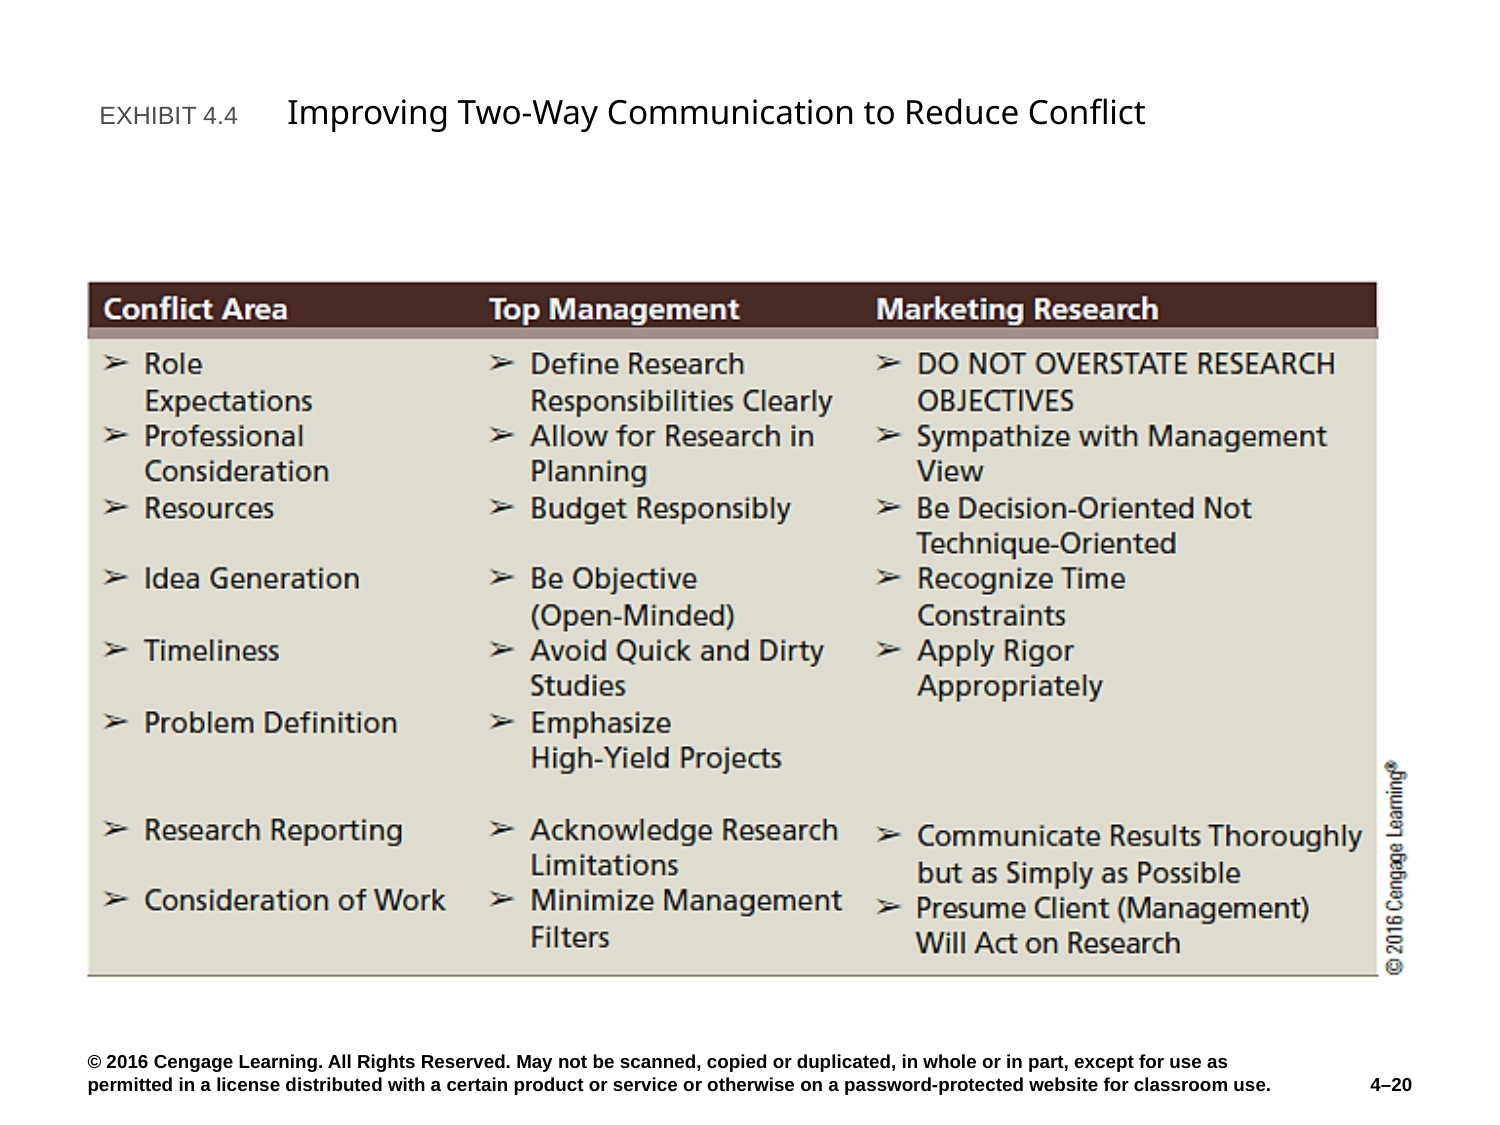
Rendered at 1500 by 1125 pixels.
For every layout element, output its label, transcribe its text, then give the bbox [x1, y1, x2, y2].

slide_number 4–20 [1050, 1042, 1413, 1103]
footer © 2016 Cengage Learning. All Rights Reserved. May not be scanned, copied or duplicated, in whole or in part, except for use as permitted in a license distributed with a certain product or service or otherwise on a password-protected website for classroom use. [87, 1057, 1050, 1103]
text_box EXHIBIT 4.4 Improving Two-Way Communication to Reduce Conflict [84, 84, 1414, 139]
picture [84, 277, 1416, 983]
